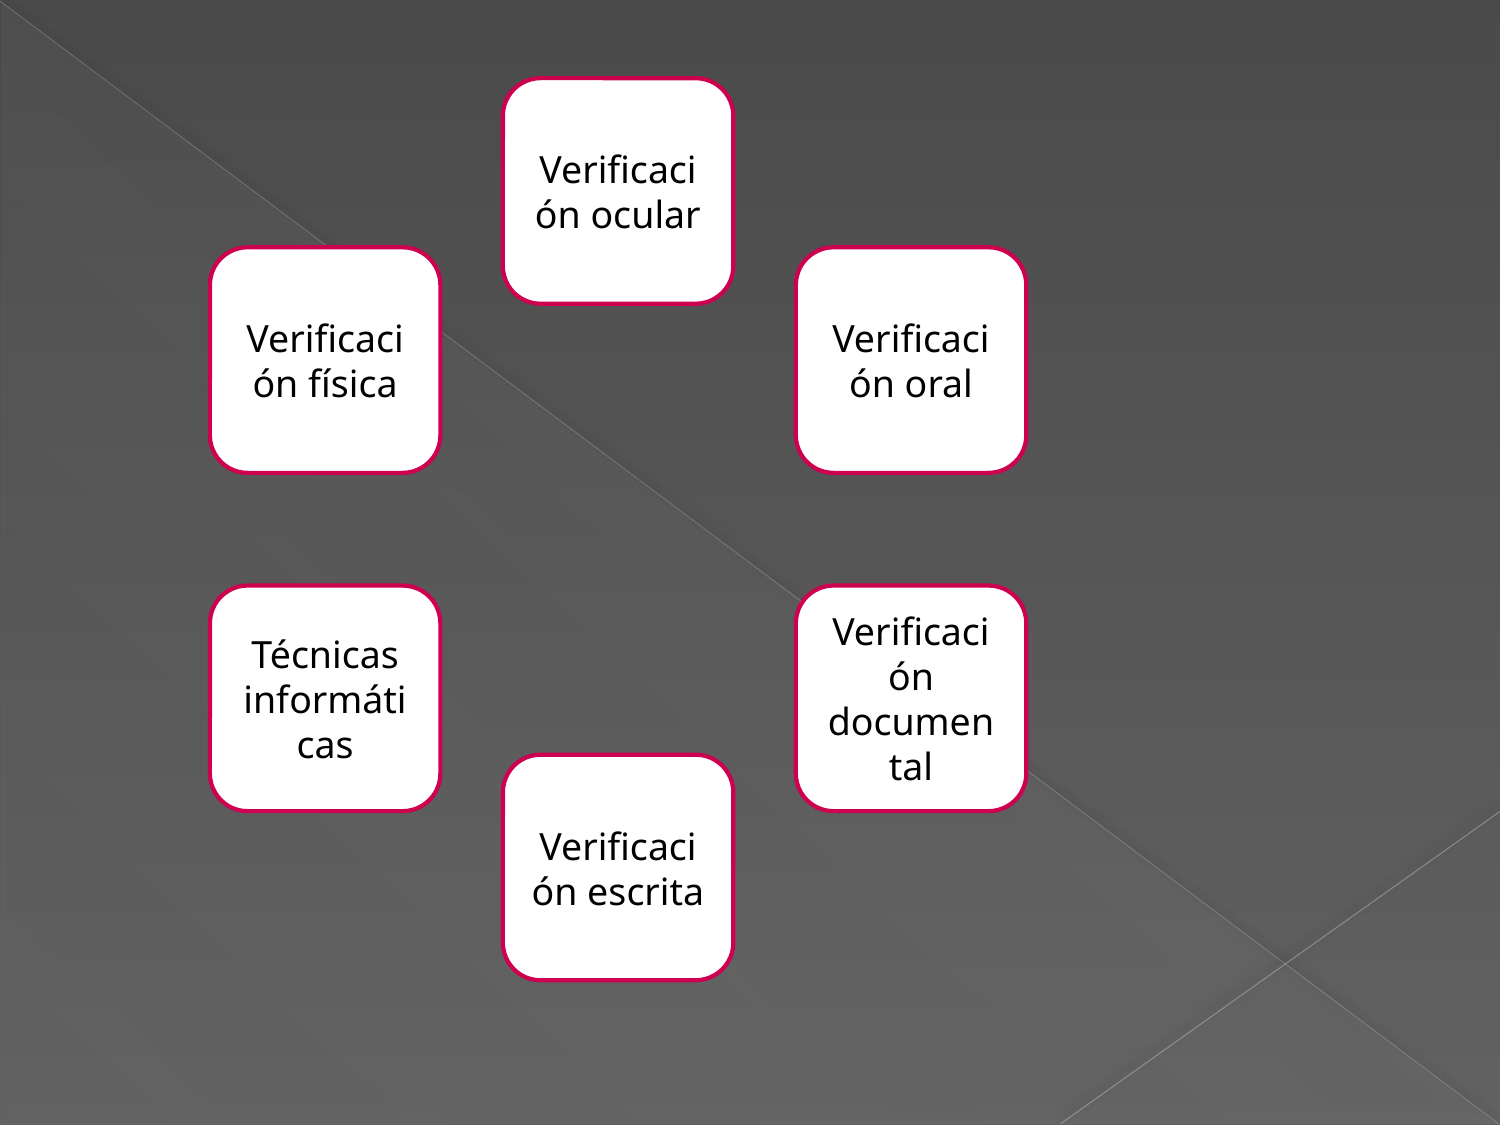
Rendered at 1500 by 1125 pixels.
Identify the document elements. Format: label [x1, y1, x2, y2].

text_box [156, 77, 1080, 981]
